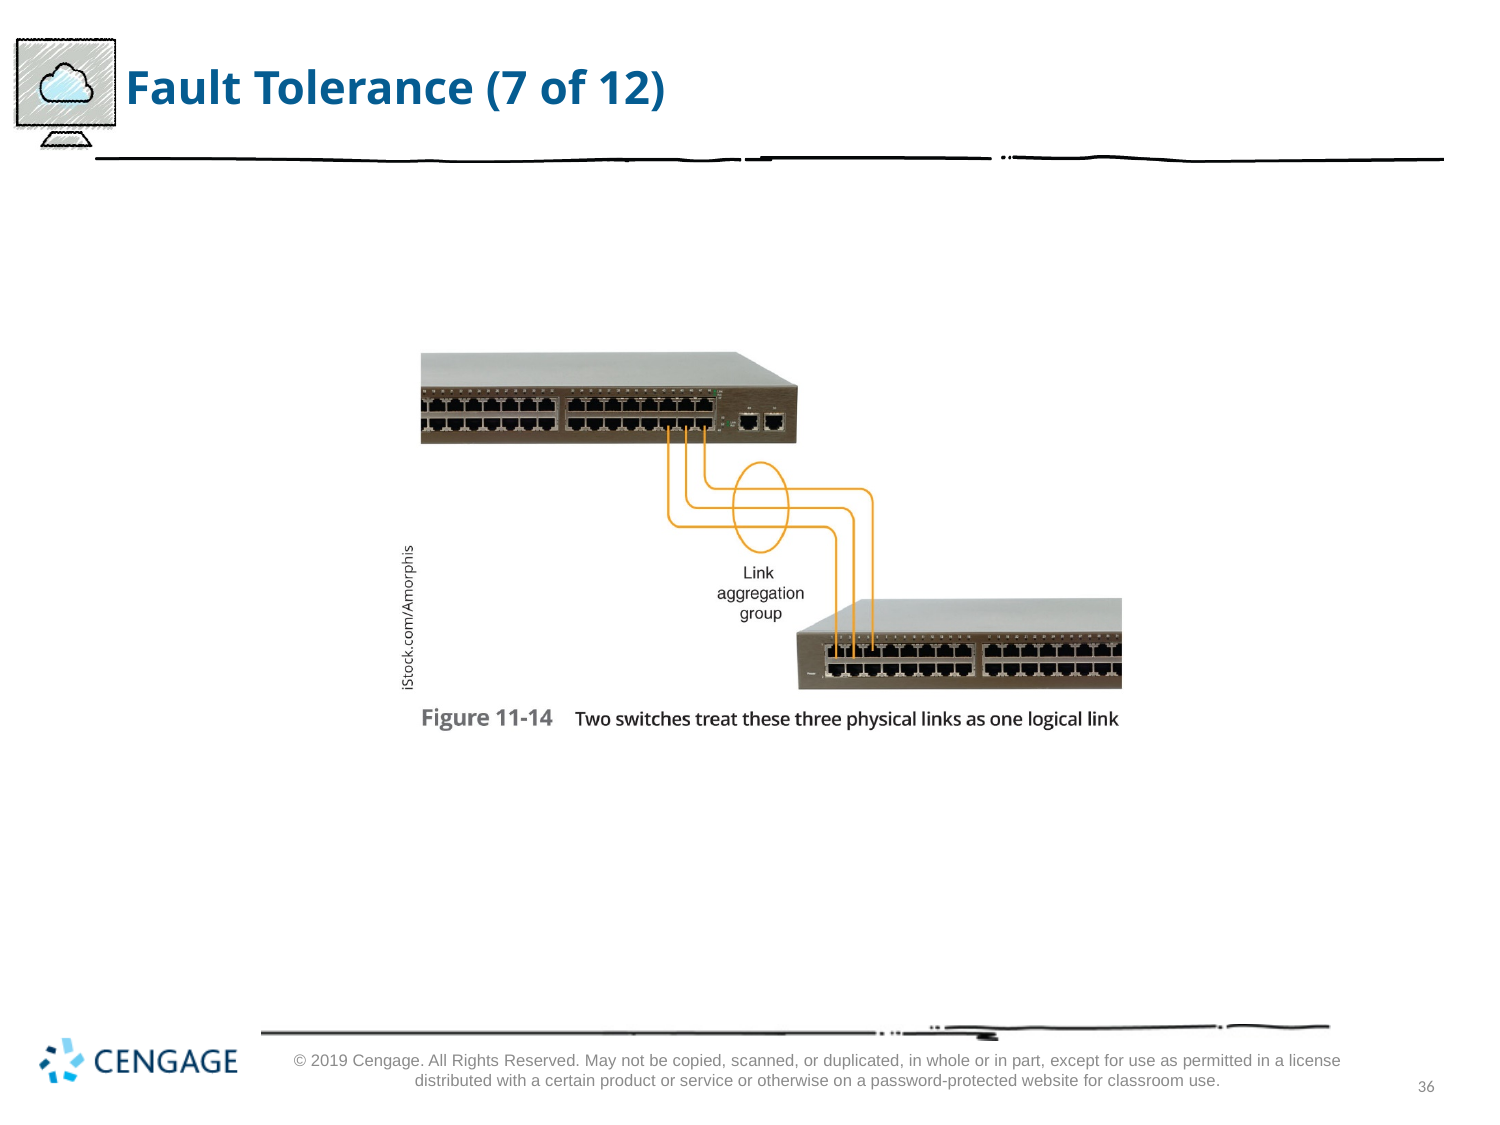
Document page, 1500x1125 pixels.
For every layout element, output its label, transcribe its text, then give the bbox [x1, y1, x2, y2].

title Fault Tolerance (7 of 12) [125, 66, 1442, 116]
picture [261, 1024, 1331, 1041]
picture [95, 155, 1444, 163]
footer © 2019 Cengage. All Rights Reserved. May not be copied, scanned, or duplicated, in whole or in part, except for use as permitted in a license distributed with a certain product or service or otherwise on a password-protected website for classroom use. [262, 1050, 1375, 1091]
picture [19, 1024, 250, 1096]
picture [13, 36, 117, 151]
picture [399, 349, 1125, 734]
